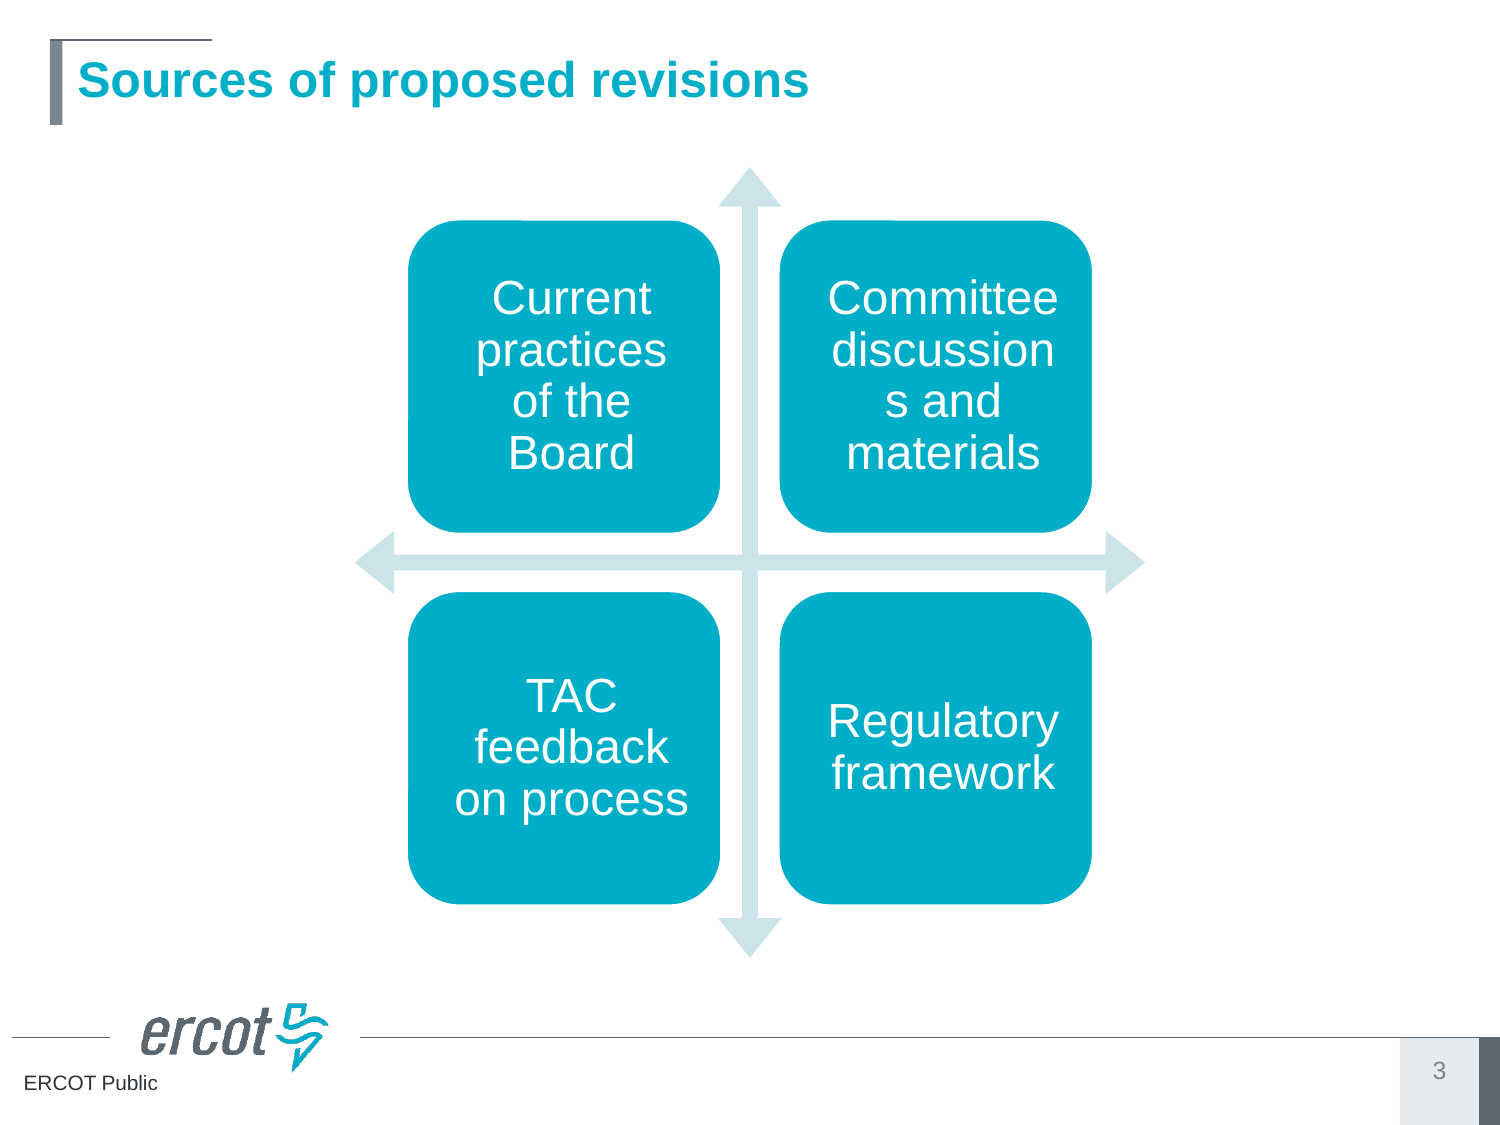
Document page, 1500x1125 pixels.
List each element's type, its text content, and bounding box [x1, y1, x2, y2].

slide_number 3 [1400, 1051, 1480, 1088]
picture [137, 999, 332, 1075]
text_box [149, 166, 1351, 959]
title Sources of proposed revisions [62, 39, 1450, 125]
